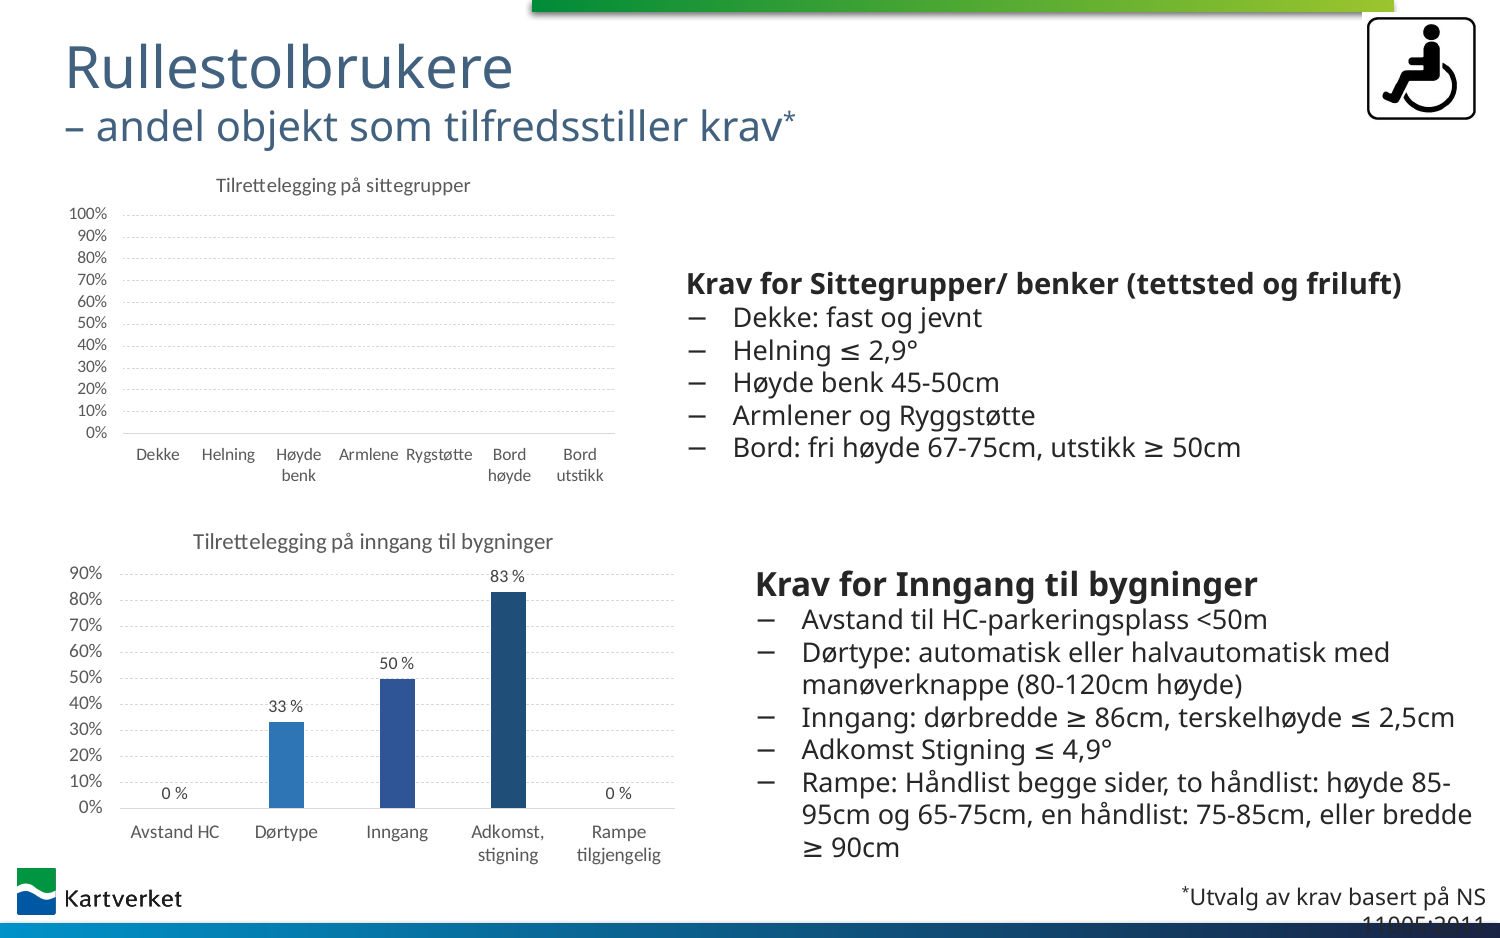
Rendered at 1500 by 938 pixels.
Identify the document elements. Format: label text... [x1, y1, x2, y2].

text_box Krav for Sittegrupper/ benker (tettsted og friluft) Dekke: fast og jevnt Helning ≤ 2,9° Høyde benk 45-50cm Armlener og Ryggstøtte Bord: fri høyde 67-75cm, utstikk ≥ 50cm [670, 258, 1418, 471]
picture [62, 520, 685, 874]
picture [1362, 12, 1481, 126]
text_box Rullestolbrukere – andel objekt som tilfredsstiller krav* [49, 25, 1431, 158]
picture [62, 166, 625, 492]
text_box *Utvalg av krav basert på NS 11005:2011 [1068, 873, 1500, 938]
text_box Krav for Inngang til bygninger Avstand til HC-parkeringsplass <50m Dørtype: automatisk eller halvautomatisk med manøverknappe (80-120cm høyde) Inngang: dørbredde ≥ 86cm, terskelhøyde ≤ 2,5cm Adkomst Stigning ≤ 4,9° Rampe: Håndlist begge sider, to håndlist: høyde 85-95cm og 65-75cm, en håndlist: 75-85cm, eller bredde ≥ 90cm [740, 555, 1491, 870]
